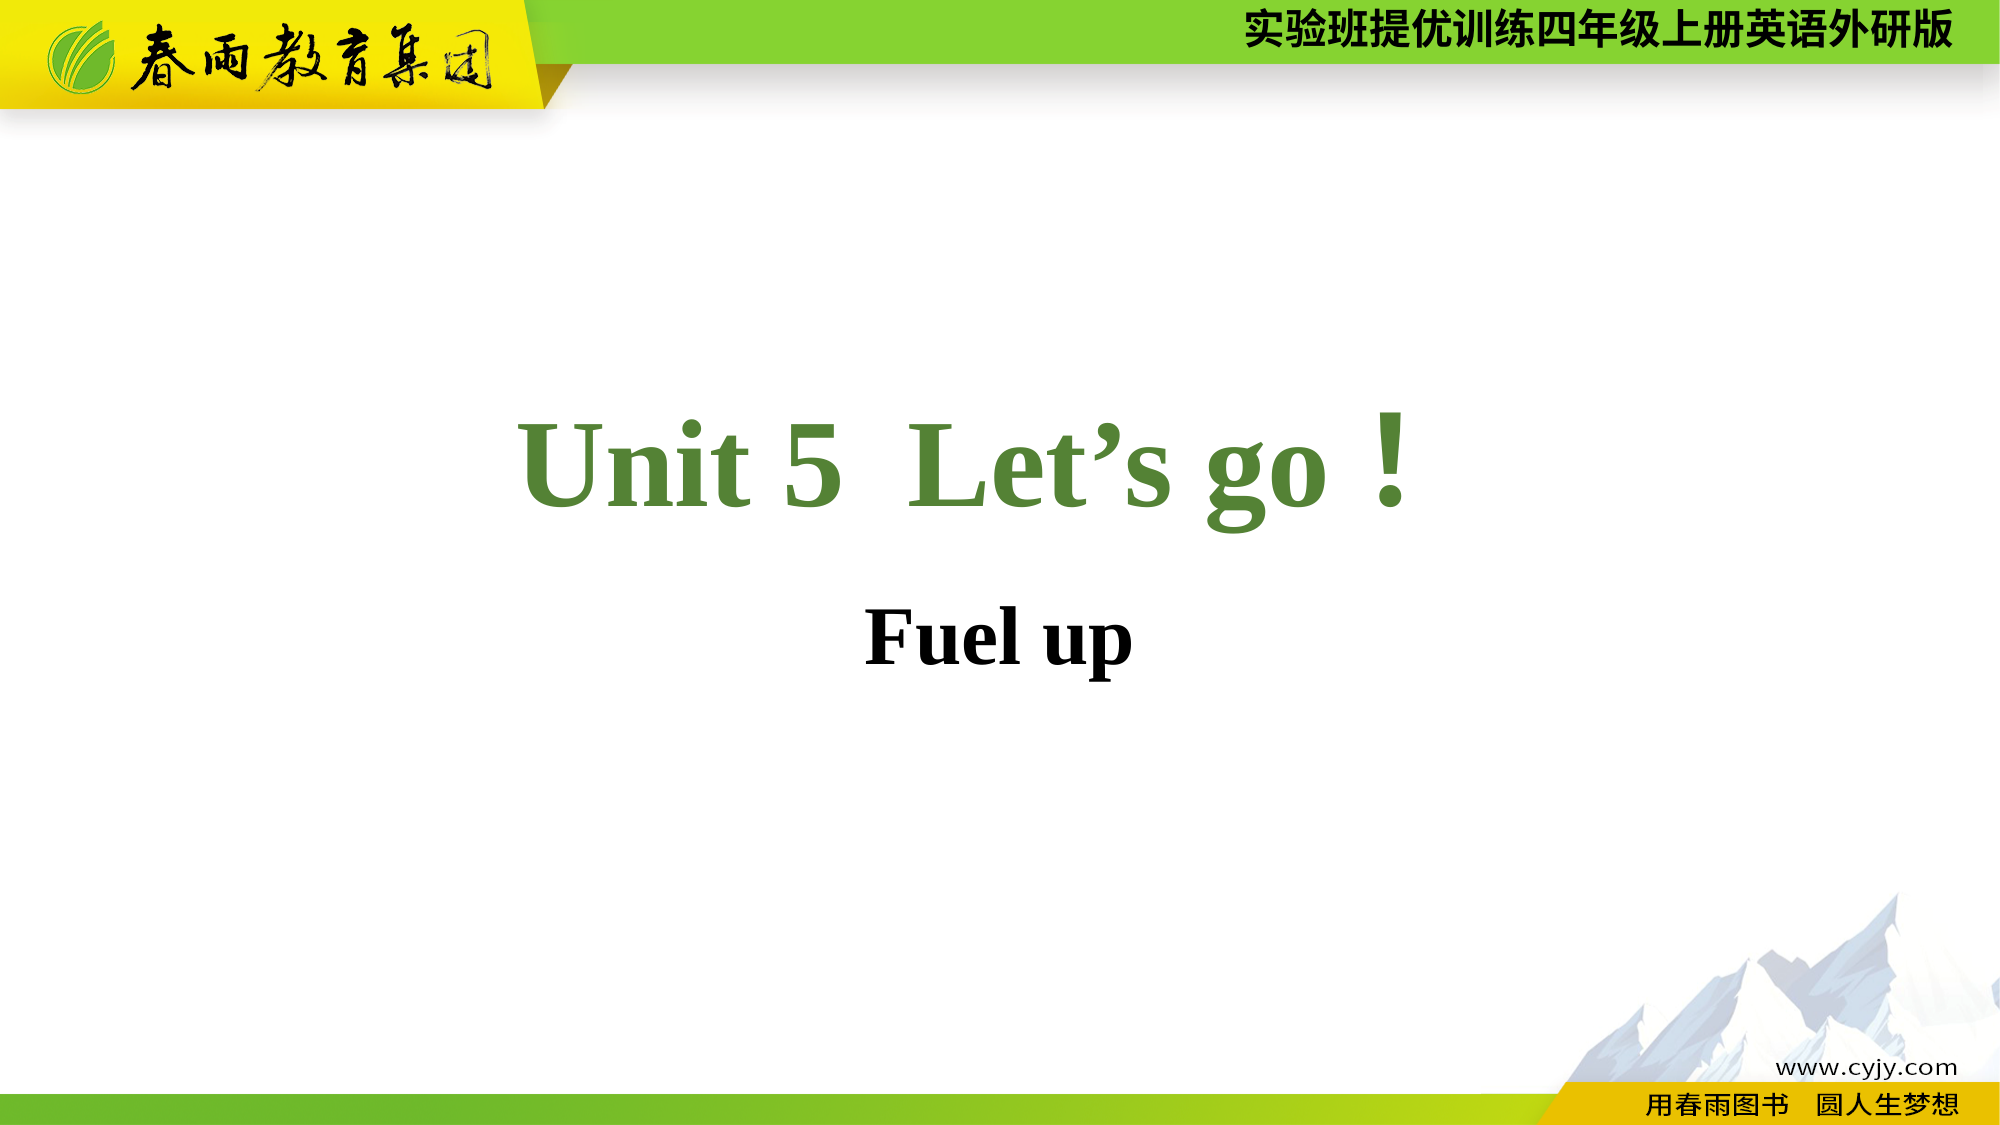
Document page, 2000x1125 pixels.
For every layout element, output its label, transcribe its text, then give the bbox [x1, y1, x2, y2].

picture [0, 0, 2000, 298]
text_box Unit 5 Let’s go！ Fuel up [0, 298, 2000, 689]
picture [0, 689, 2000, 1125]
